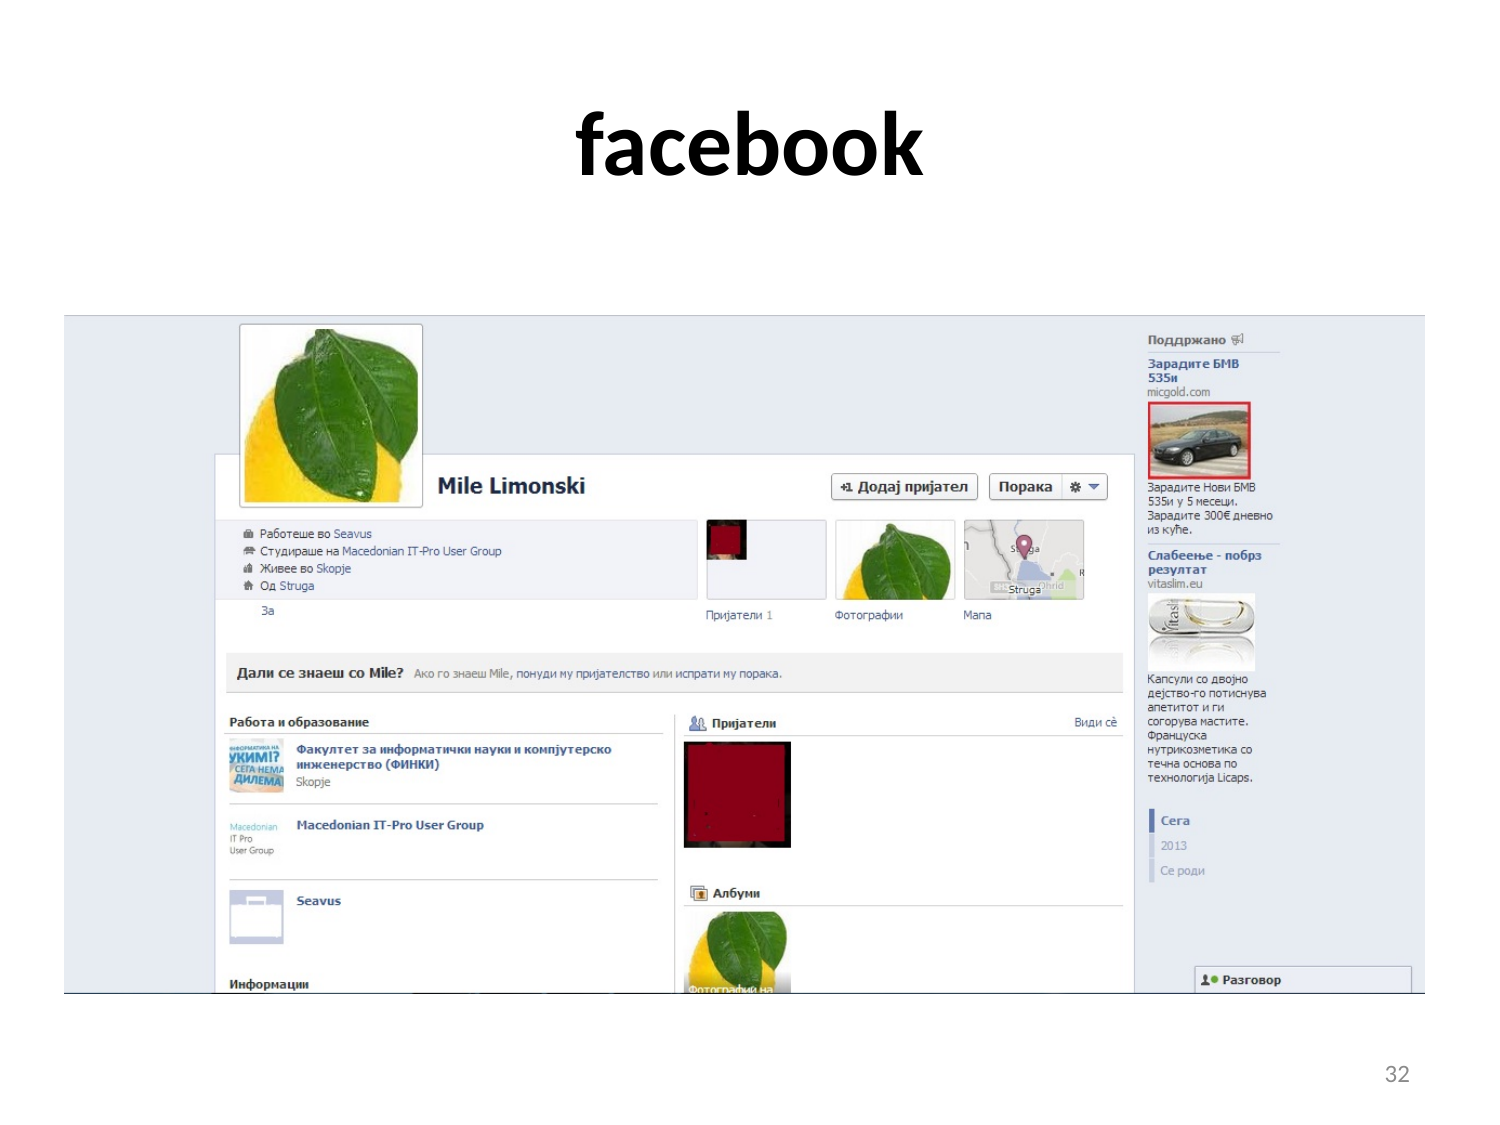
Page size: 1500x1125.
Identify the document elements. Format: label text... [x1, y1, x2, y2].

title facebook [74, 44, 1426, 233]
picture [64, 315, 1426, 994]
slide_number 32 [1074, 1042, 1425, 1103]
